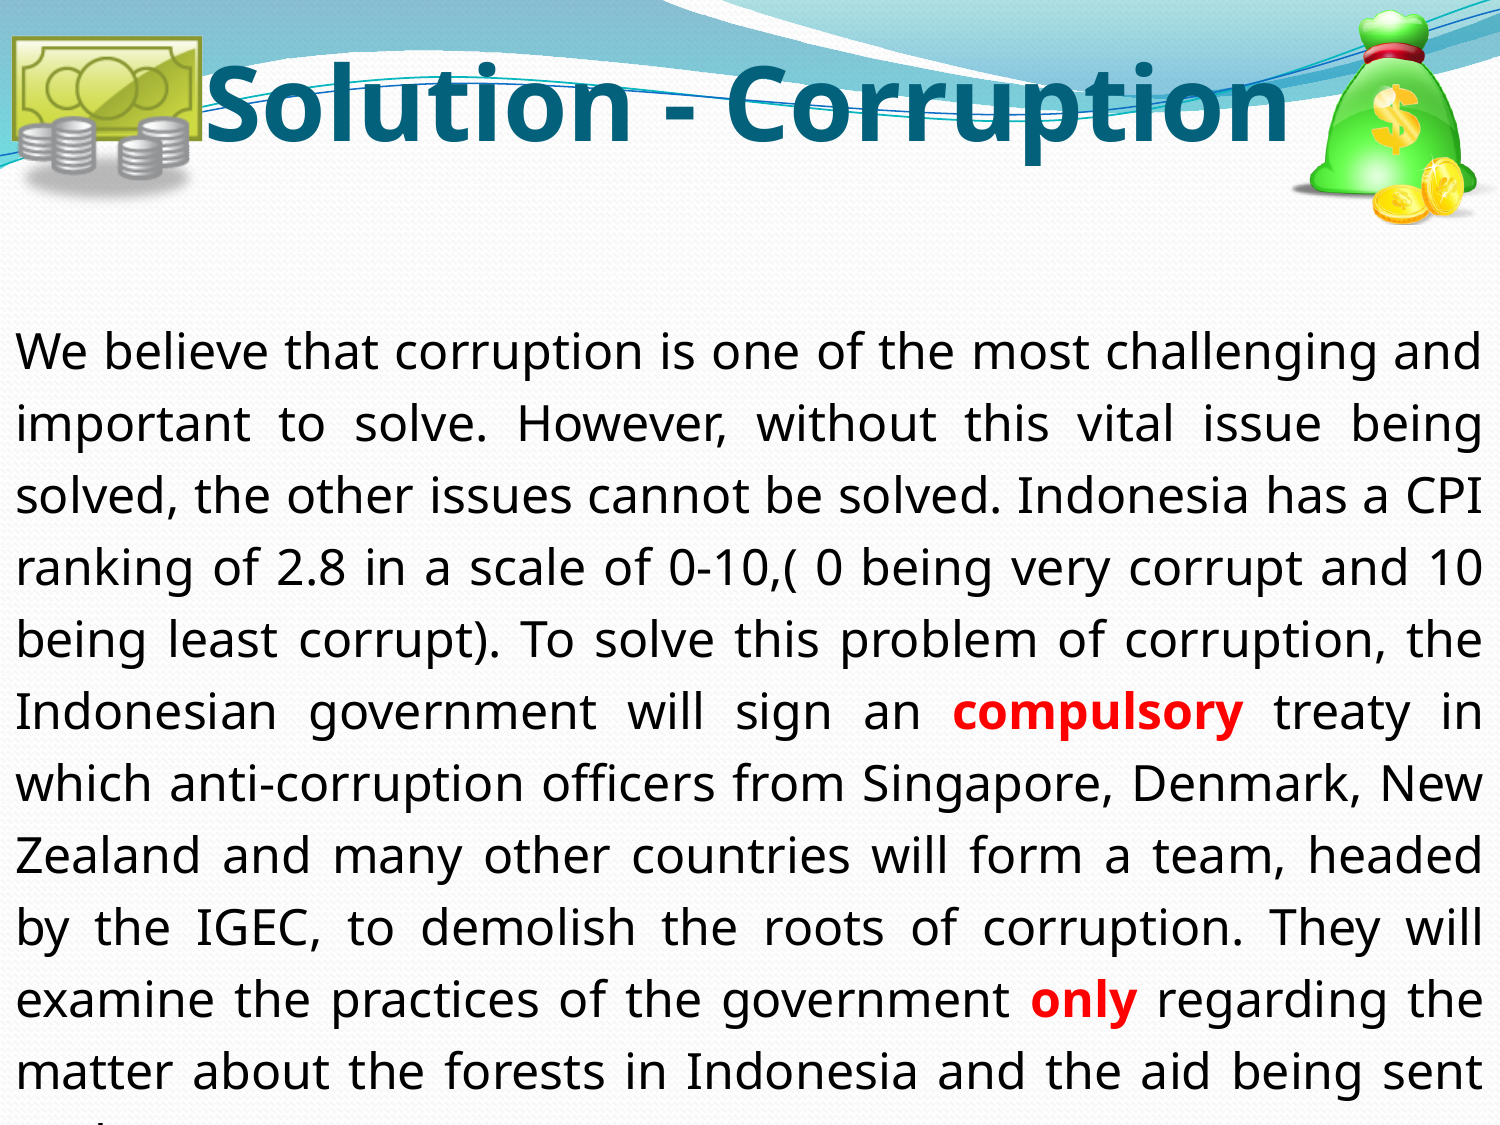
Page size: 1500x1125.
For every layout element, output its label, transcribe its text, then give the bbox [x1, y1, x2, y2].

title Solution - Corruption [214, 0, 1272, 163]
picture [0, 0, 213, 213]
picture [1274, 0, 1500, 226]
list We believe that corruption is one of the most challenging and important to solve. However, without this vital issue being solved, the other issues cannot be solved. Indonesia has a CPI ranking of 2.8 in a scale of 0-10,( 0 being very corrupt and 10 being least corrupt). To solve this problem of corruption, the Indonesian government will sign an compulsory treaty in which anti-corruption officers from Singapore, Denmark, New Zealand and many other countries will form a team, headed by the IGEC, to demolish the roots of corruption. They will examine the practices of the government only regarding the matter about the forests in Indonesia and the aid being sent to them. [0, 299, 1500, 1125]
